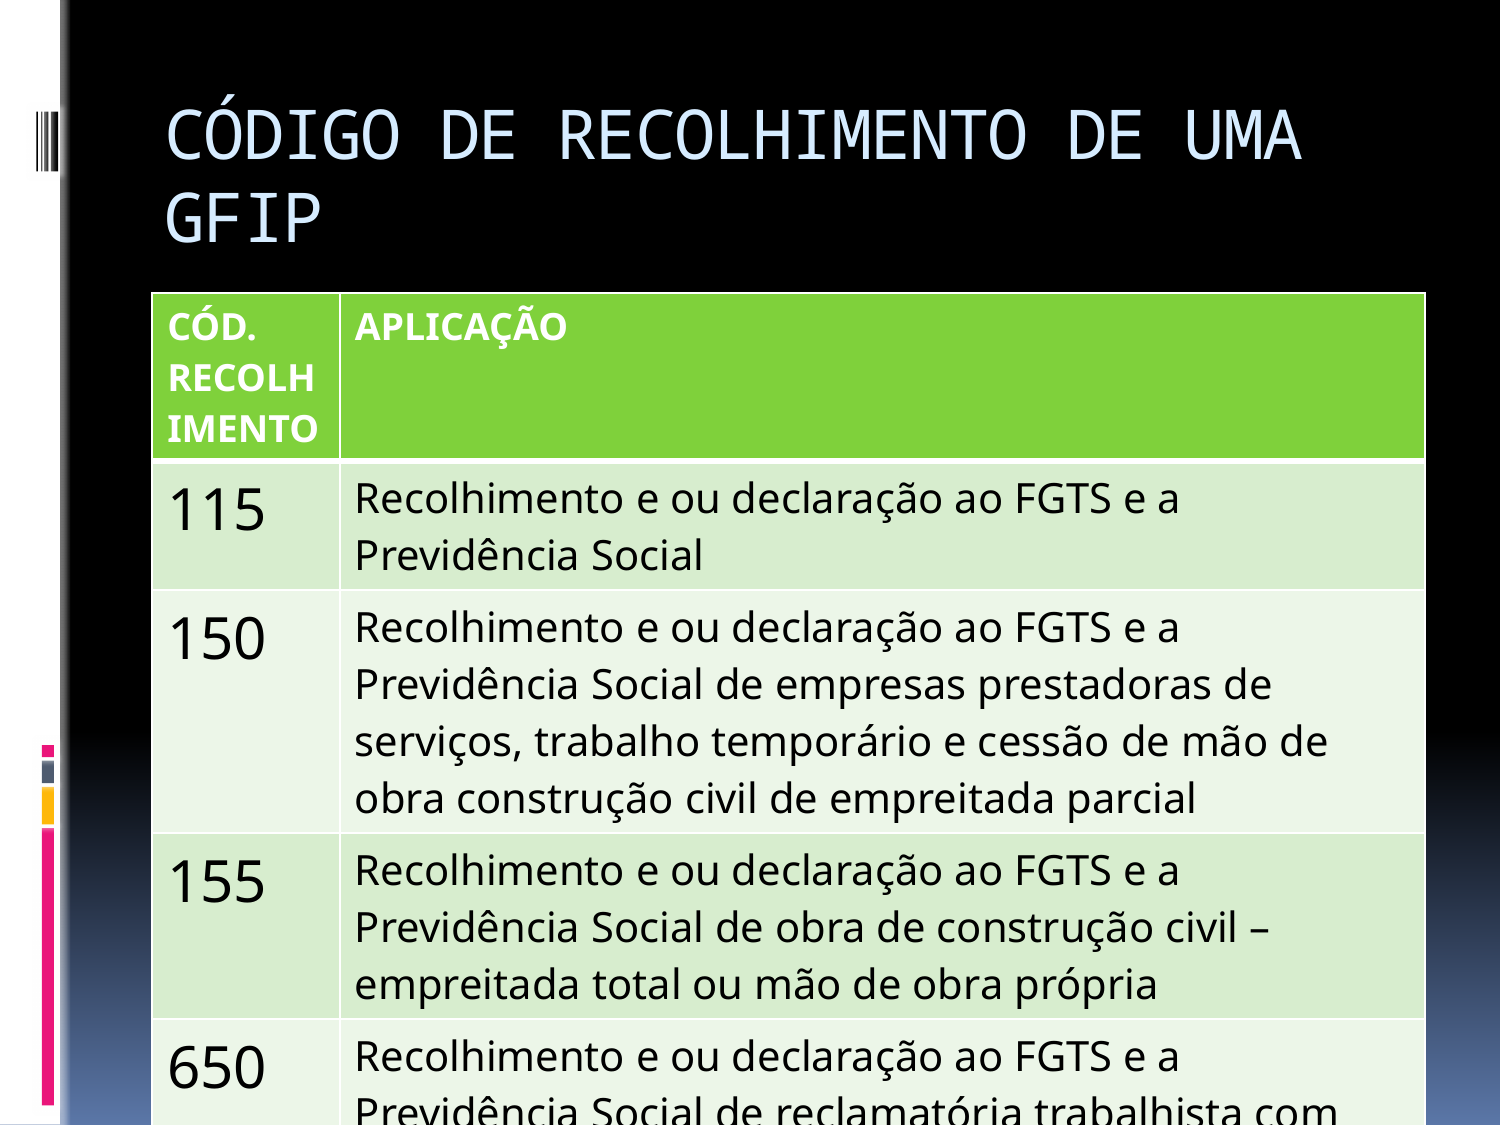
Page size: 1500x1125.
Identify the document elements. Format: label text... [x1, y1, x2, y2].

table_cell Recolhimento e ou declaração ao FGTS e a Previdência Social de obra de construção civil – empreitada total ou mão de obra própria [341, 834, 1424, 1018]
table_cell 115 [153, 464, 339, 589]
table_cell Recolhimento e ou declaração ao FGTS e a Previdência Social de empresas prestadoras de serviços, trabalho temporário e cessão de mão de obra construção civil de empreitada parcial [341, 591, 1424, 832]
table_cell Recolhimento e ou declaração ao FGTS e a Previdência Social de reclamatória trabalhista com reconhecimento de vínculo [341, 1020, 1424, 1125]
table_cell 650 [153, 1020, 339, 1125]
table_header APLICAÇÃO [341, 294, 1424, 458]
table_cell Recolhimento e ou declaração ao FGTS e a Previdência Social [341, 464, 1424, 589]
table_cell 150 [153, 591, 339, 832]
table_header CÓD. RECOLHIMENTO [153, 294, 339, 458]
table_cell 155 [153, 834, 339, 1018]
title CÓDIGO DE RECOLHIMENTO DE UMA GFIP [150, 83, 1425, 234]
